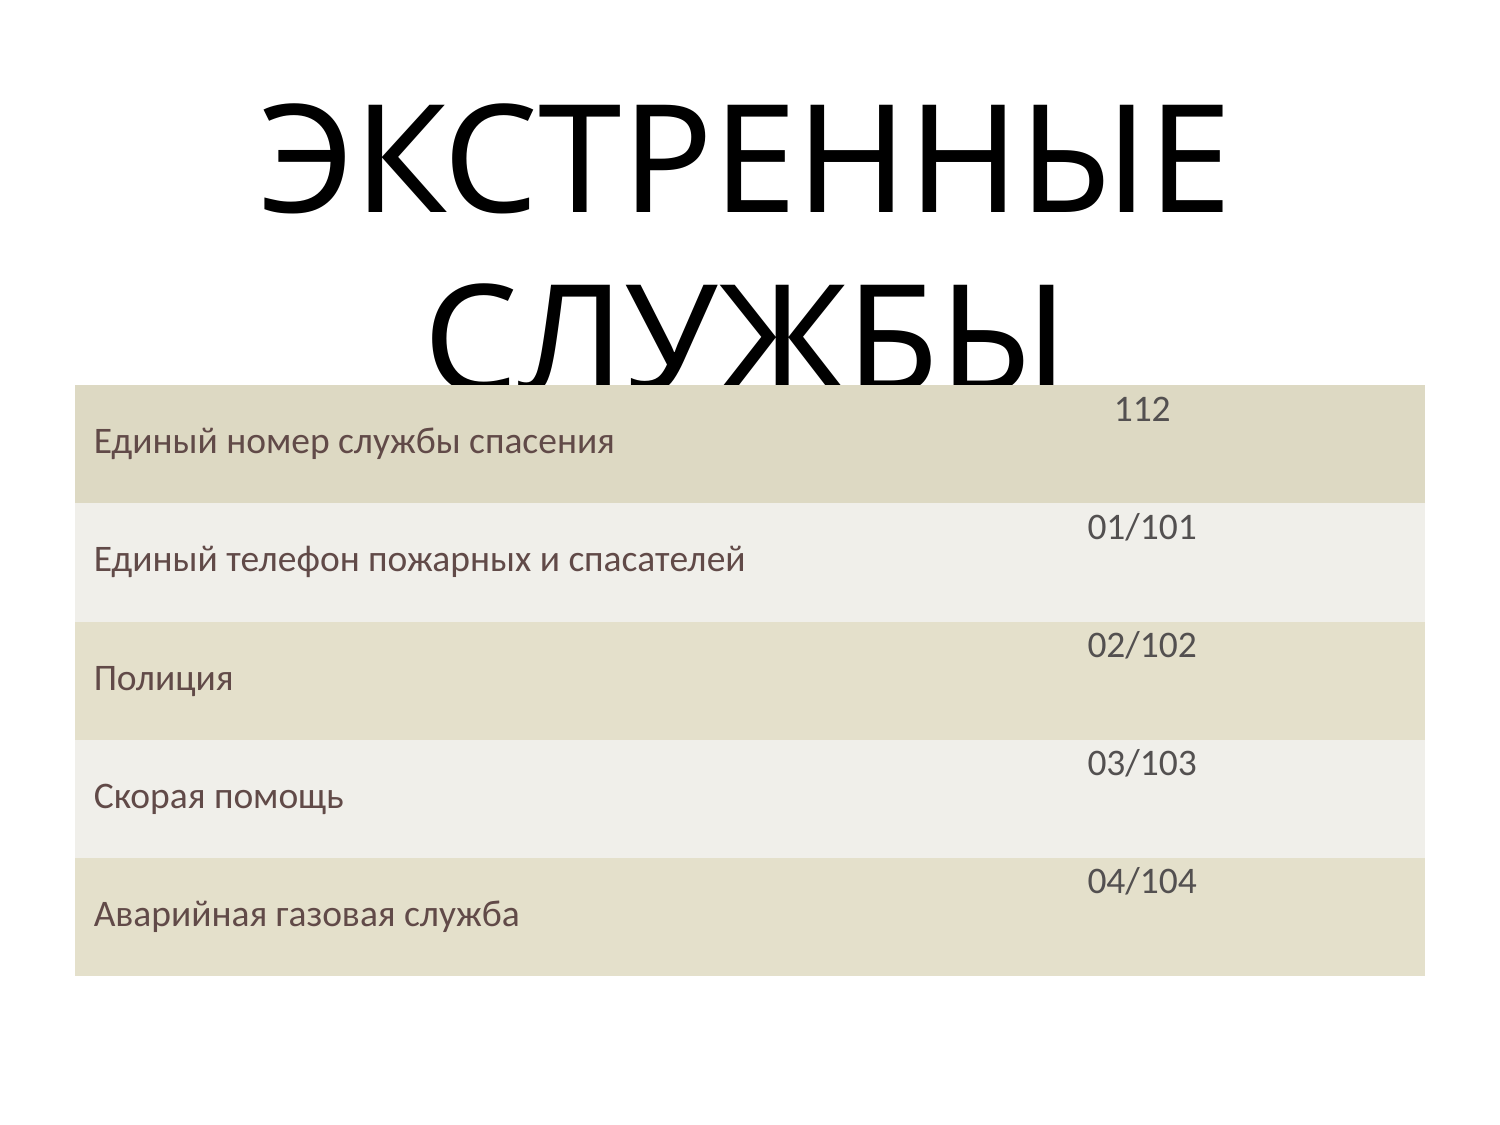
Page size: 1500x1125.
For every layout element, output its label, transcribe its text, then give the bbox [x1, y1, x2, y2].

table_cell 01/101 [875, 503, 1425, 622]
table_header 112 [875, 385, 1425, 503]
table_cell Полиция [75, 622, 875, 740]
table_cell 03/103 [875, 740, 1425, 858]
table_cell Единый телефон пожарных и спасателей [75, 503, 875, 622]
table_header Единый номер службы спасения [75, 385, 875, 503]
title ЭКСТРЕННЫЕ СЛУЖБЫ [41, 54, 1451, 431]
table_cell Скорая помощь [75, 740, 875, 858]
table_cell 04/104 [875, 858, 1425, 976]
table_cell Аварийная газовая служба [75, 858, 875, 976]
table_cell 02/102 [875, 622, 1425, 740]
